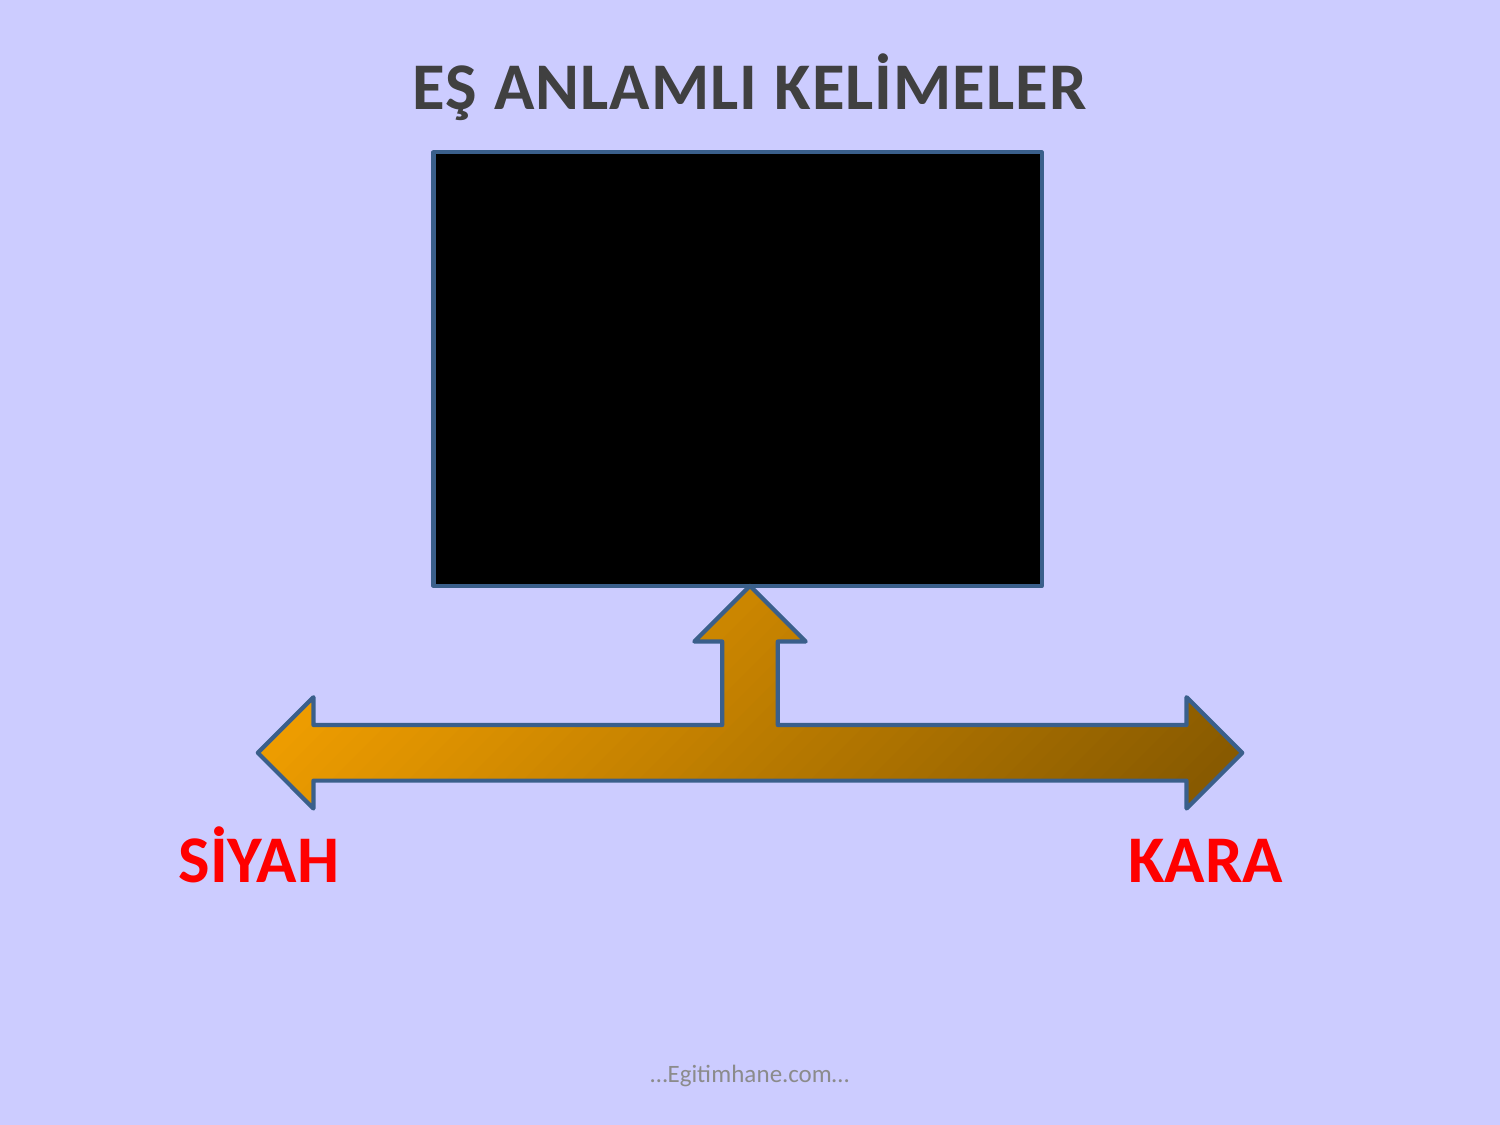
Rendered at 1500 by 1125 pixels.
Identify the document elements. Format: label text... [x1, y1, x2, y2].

footer …Egitimhane.com… [512, 1042, 988, 1103]
text_box KARA [1113, 808, 1418, 904]
text_box [255, 583, 1245, 811]
text_box EŞ ANLAMLI KELİMELER [234, 35, 1266, 130]
text_box SİYAH [164, 808, 469, 904]
text_box [431, 150, 1044, 588]
